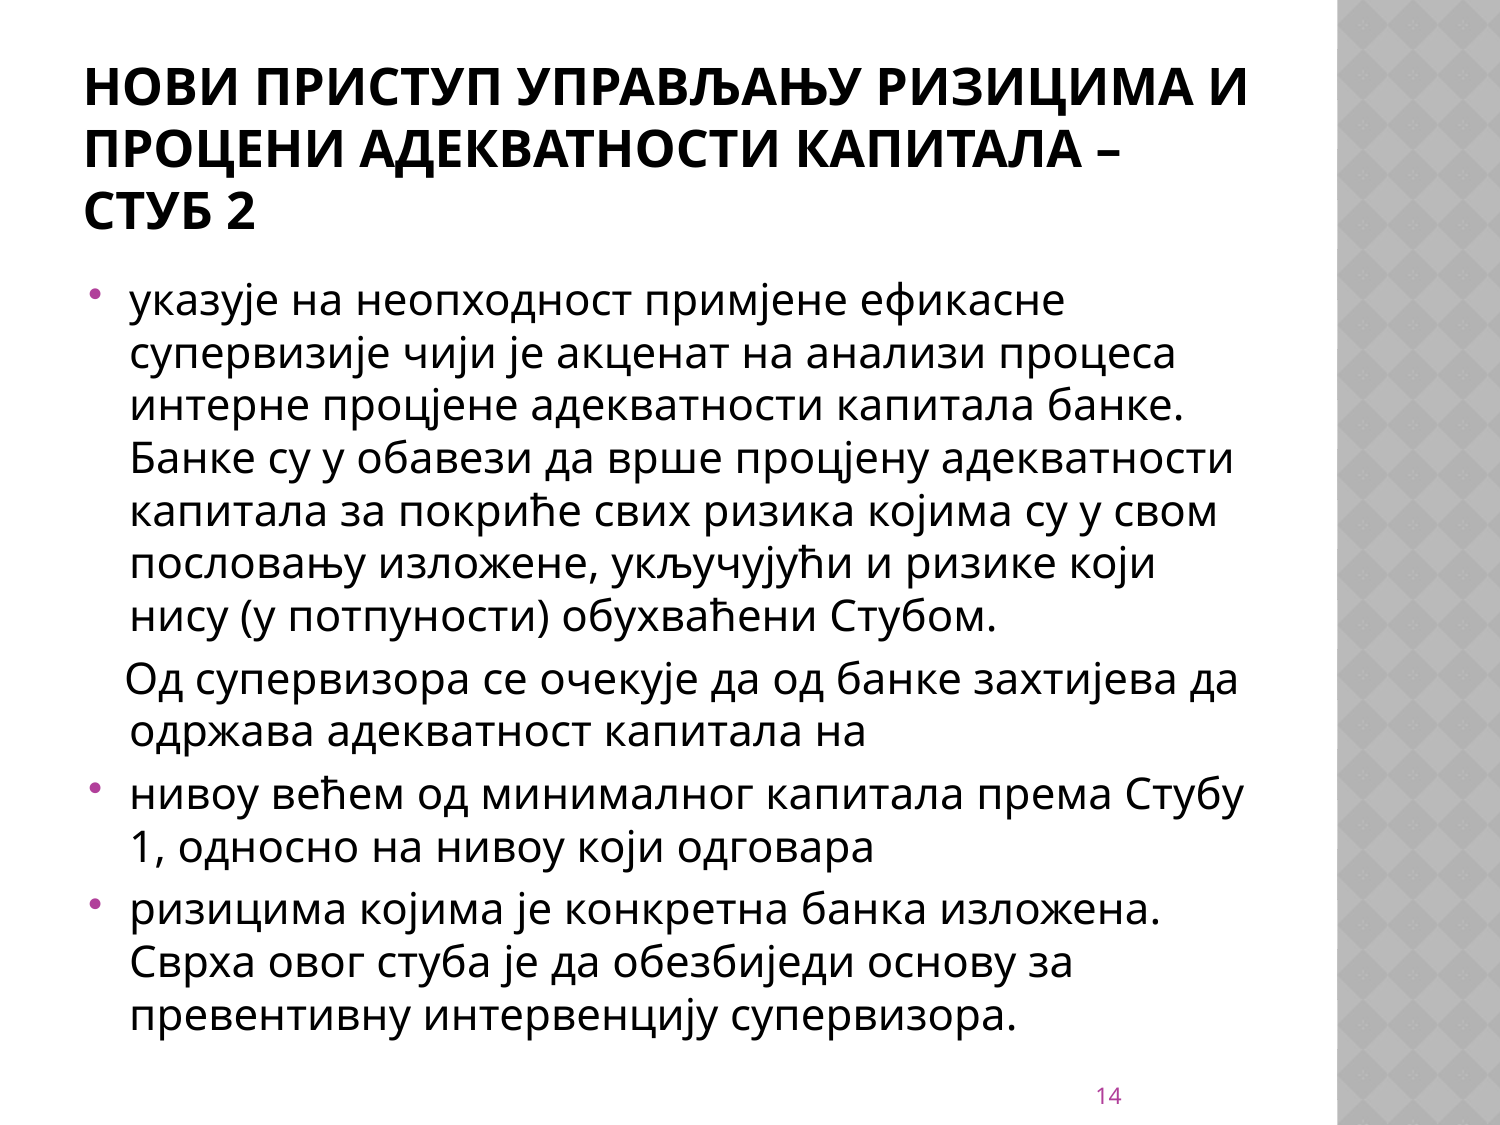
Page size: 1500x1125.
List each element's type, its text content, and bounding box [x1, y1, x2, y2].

slide_number 14 [1025, 1075, 1122, 1113]
list указује на неопходност примјене ефикасне супервизије чији је акценат на анализи процеса интерне процјене адекватности капитала банке. Банке су у обавези да врше процјену адекватности капитала за покриће свих ризика којима су у свом пословању изложене, укључујући и ризике који нису (у потпуности) обухваћени Стубом. Од супервизора се очекује да од банке захтијева да одржава адекватност капитала на нивоу већем од минималног капитала према Стубу 1, односно на нивоу који одговара ризицима којима је конкретна банка изложена. Сврха овог стуба је да обезбиједи основу за превентивну интервенцију супервизора. [75, 264, 1263, 1059]
title нови приступ управљању ризицима и процени адекватности капитала – стуб 2 [75, 52, 1263, 240]
